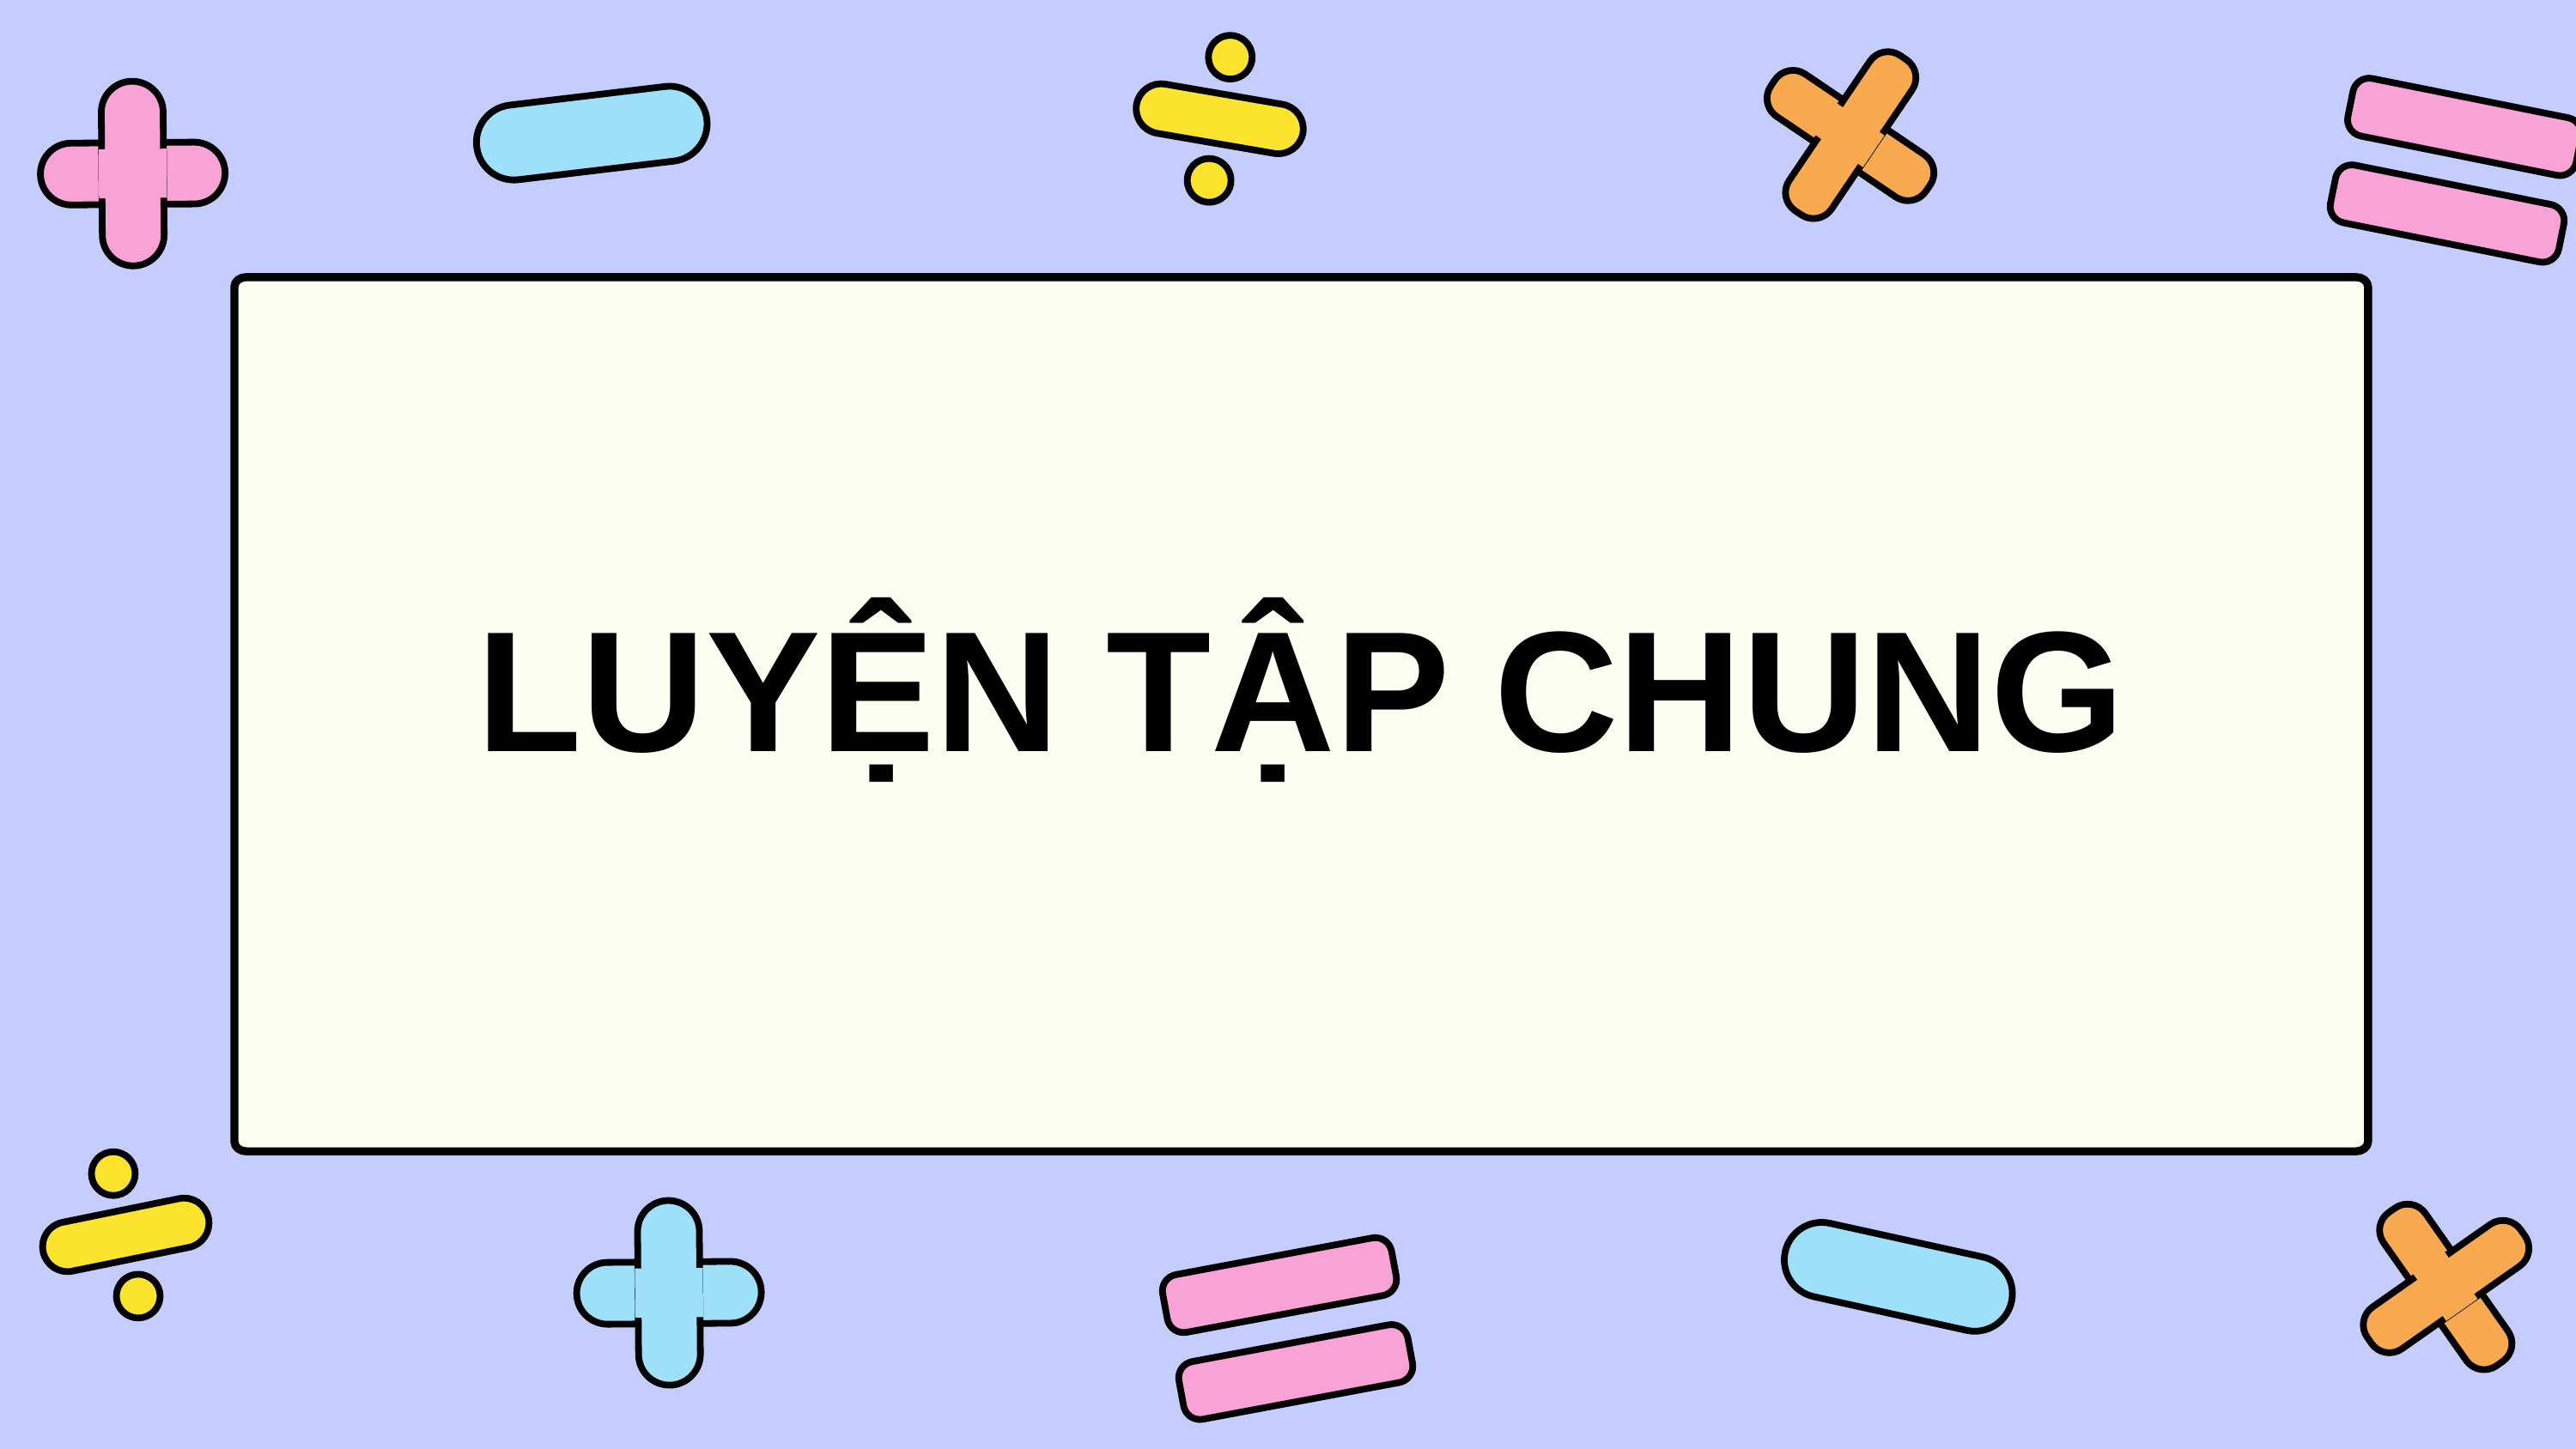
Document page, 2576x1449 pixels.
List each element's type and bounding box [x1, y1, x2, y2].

text_box [2339, 96, 2573, 245]
text_box [475, 94, 708, 171]
text_box [36, 76, 229, 270]
text_box [225, 249, 2369, 1152]
text_box [2354, 1194, 2538, 1379]
text_box [1170, 1254, 1405, 1403]
text_box [1782, 1239, 2014, 1315]
text_box [1758, 43, 1943, 227]
text_box [40, 1150, 211, 1320]
text_box [572, 1196, 766, 1390]
text_box [1134, 33, 1304, 203]
